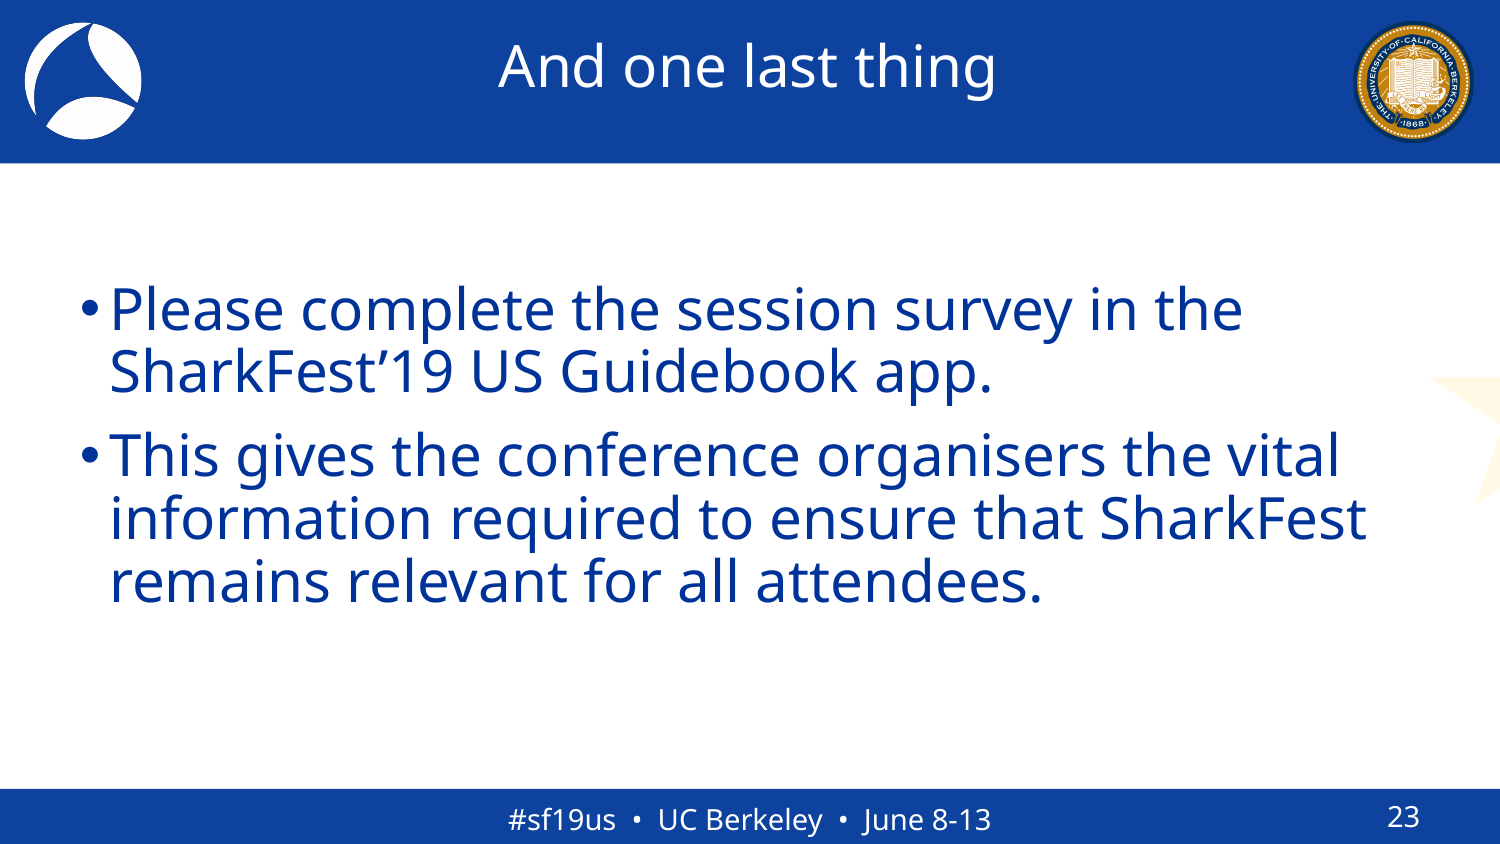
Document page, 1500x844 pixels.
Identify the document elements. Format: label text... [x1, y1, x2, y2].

picture [1353, 21, 1474, 143]
picture [24, 22, 142, 140]
list And one last thing [147, 0, 1341, 139]
list Please complete the session survey in the SharkFest’19 US Guidebook app. This gives the conference organisers the vital information required to ensure that SharkFest remains relevant for all attendees. [64, 173, 1436, 788]
